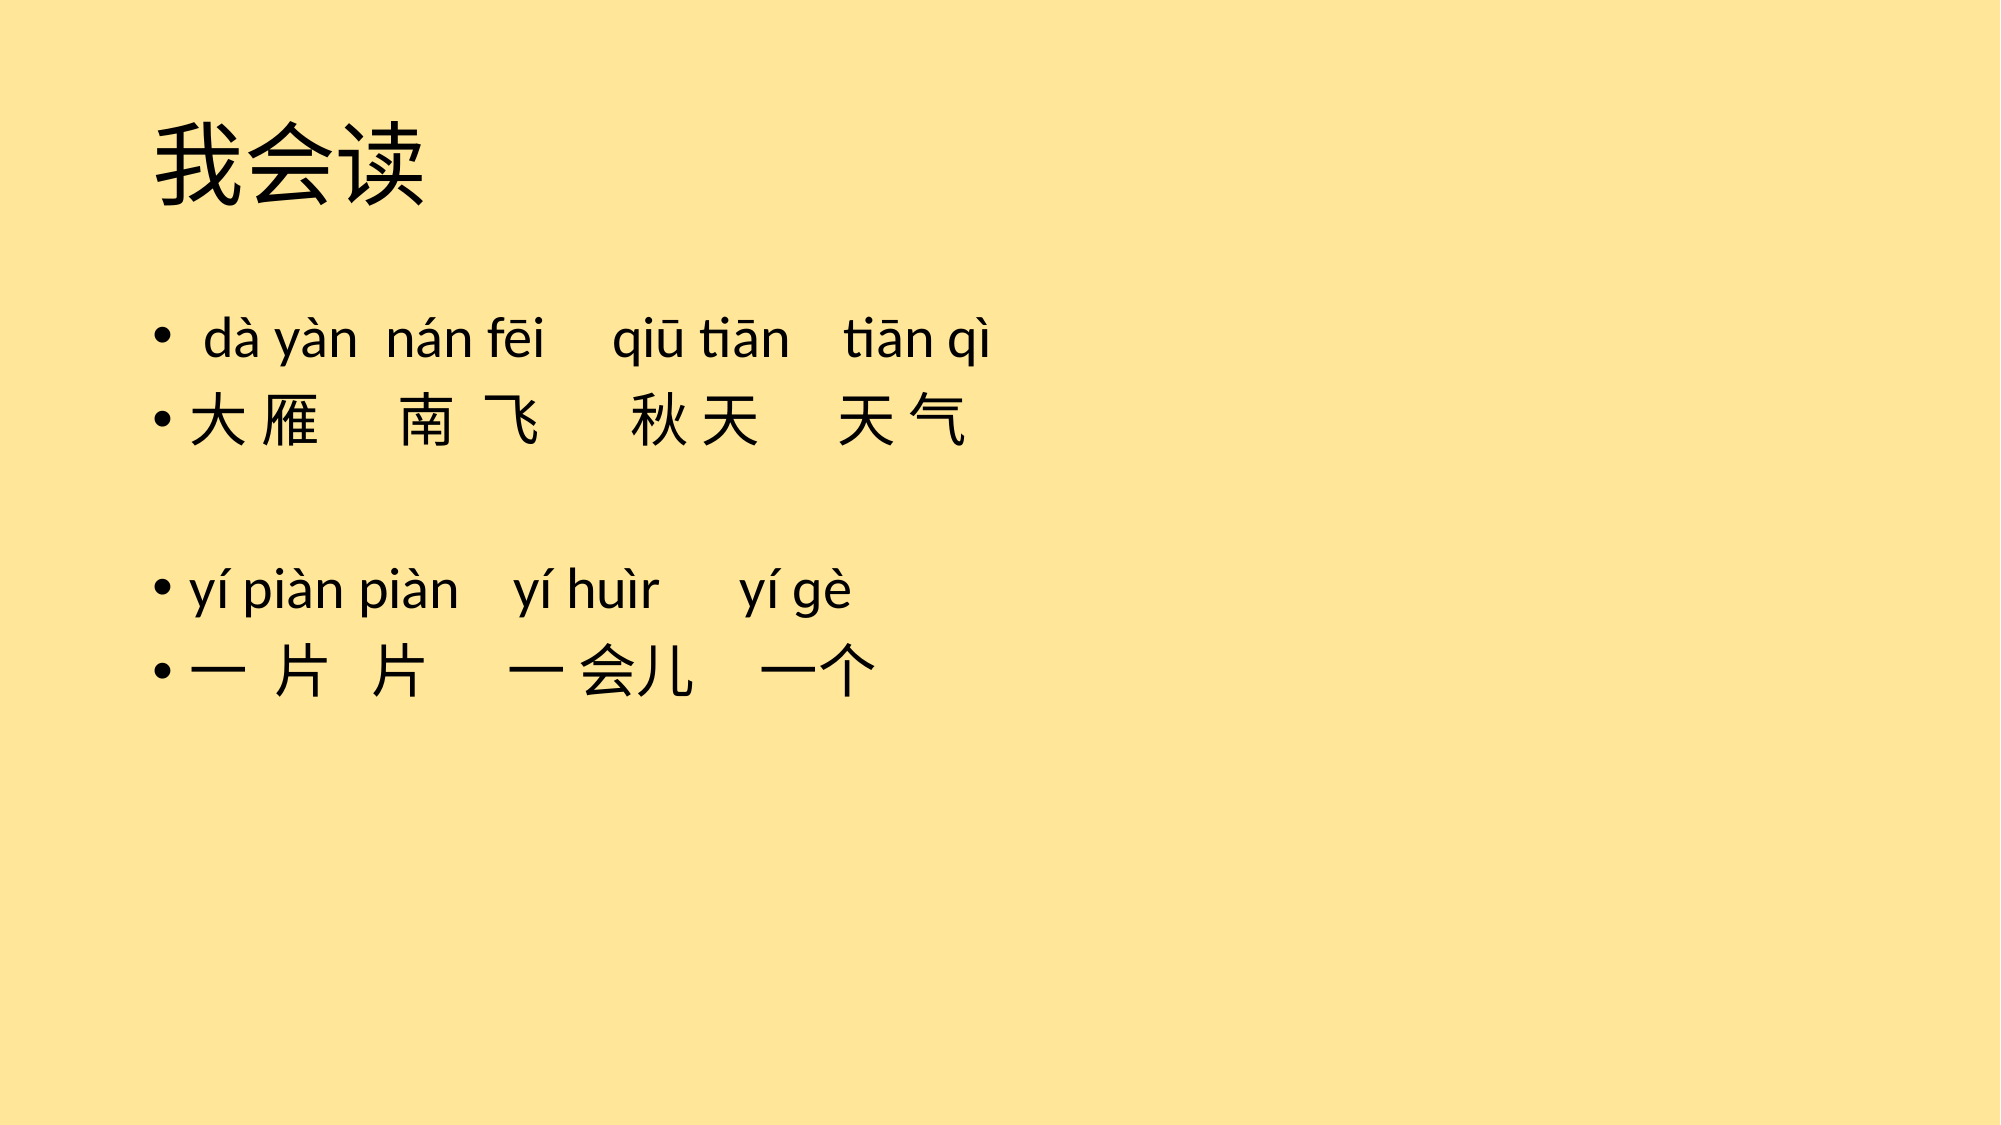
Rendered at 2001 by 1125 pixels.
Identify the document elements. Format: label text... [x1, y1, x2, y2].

title 我会读 [137, 59, 1863, 278]
list dà yàn nán fēi qiū tiān tiān qì 大 雁 南 飞 秋 天 天 气 yí piàn piàn yí huìr yí ɡè 一 片 片 一 会儿 一个 [137, 299, 1863, 1014]
